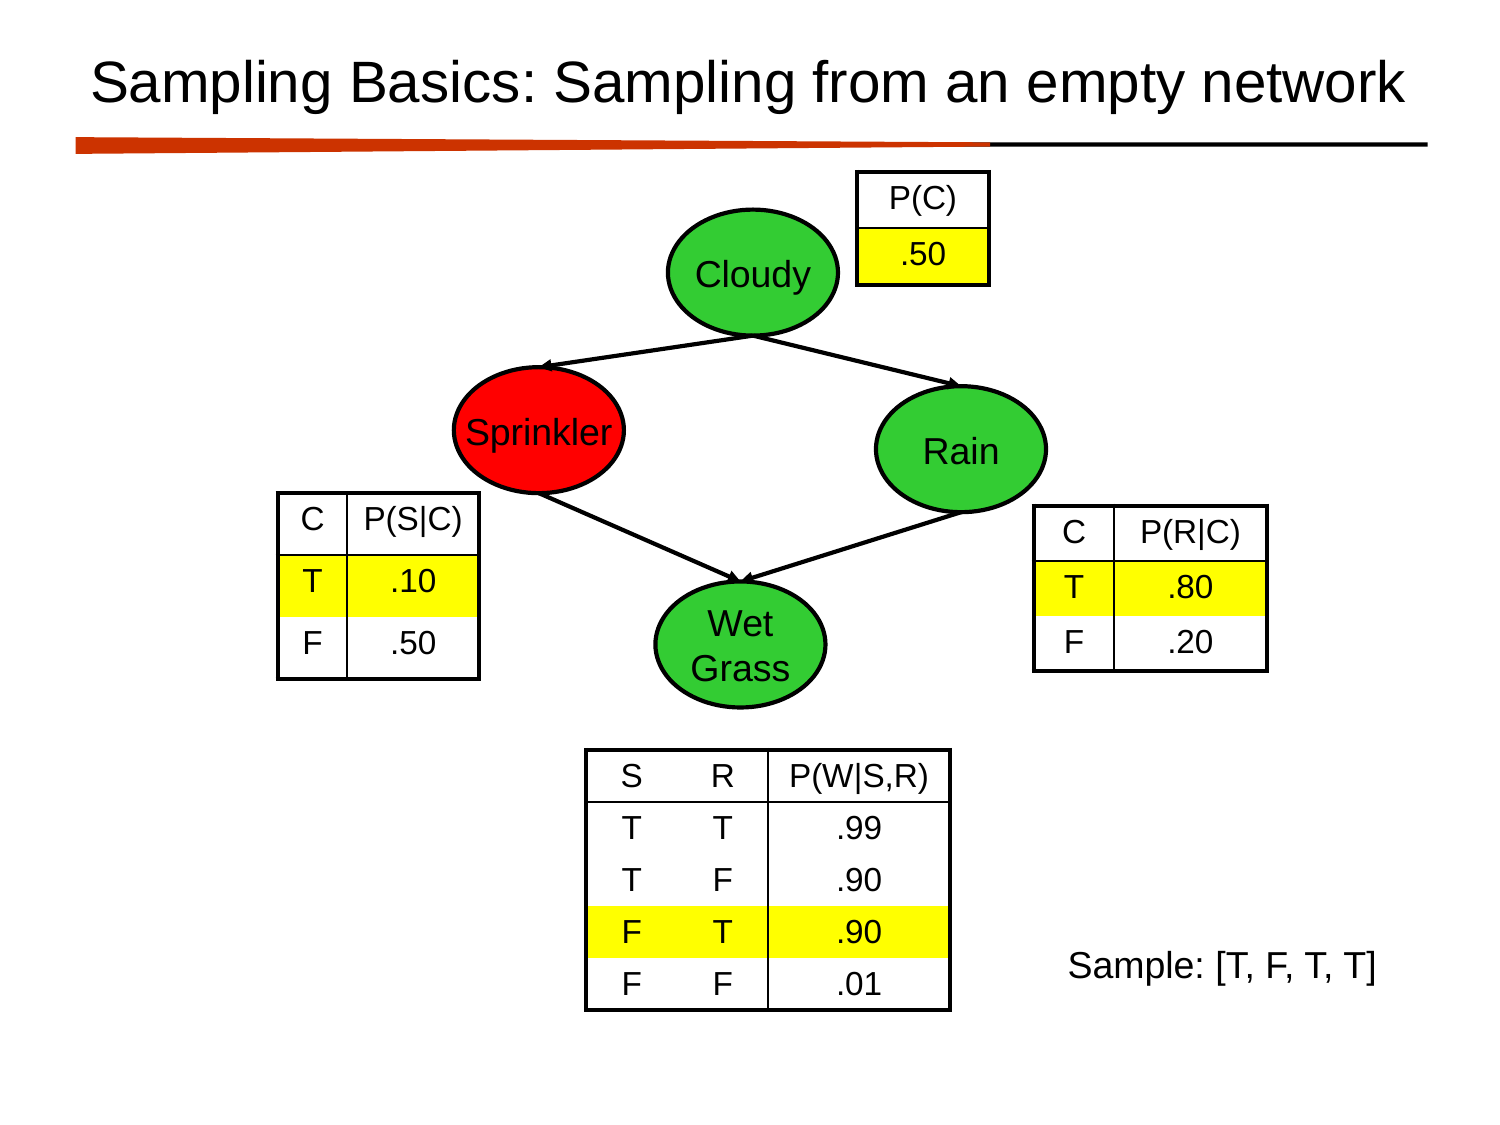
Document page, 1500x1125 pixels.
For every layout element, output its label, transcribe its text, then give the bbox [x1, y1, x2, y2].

table_cell F [677, 854, 767, 906]
table_cell T [677, 906, 767, 958]
table_cell .99 [769, 803, 948, 854]
table_cell .80 [1115, 562, 1265, 616]
table_cell F [280, 617, 346, 677]
table_cell F [677, 958, 767, 1008]
table_cell .90 [769, 906, 948, 958]
table_cell F [588, 958, 677, 1008]
table_header P(C) [859, 174, 987, 227]
text_box Wet Grass [655, 588, 826, 708]
table_header P(W|S,R) [769, 752, 948, 801]
table_header R [677, 752, 767, 801]
table_cell .50 [859, 229, 987, 283]
text_box Sprinkler [453, 367, 624, 494]
table_header P(S|C) [348, 495, 477, 554]
table_cell .50 [348, 617, 477, 677]
text_box Cloudy [667, 209, 838, 336]
title Sampling Basics: Sampling from an empty network [74, 24, 1426, 133]
table_cell .20 [1115, 616, 1265, 669]
text_box Sample: [T, F, T, T] [1053, 934, 1393, 994]
table_cell F [588, 906, 677, 958]
table_header S [588, 752, 677, 801]
table_header C [280, 495, 346, 554]
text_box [538, 337, 754, 366]
text_box Rain [875, 386, 1047, 513]
table_cell T [280, 556, 346, 617]
table_cell T [588, 854, 677, 906]
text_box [744, 513, 962, 580]
table_cell T [677, 803, 767, 854]
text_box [538, 494, 741, 580]
table_cell .10 [348, 556, 477, 617]
table_header C [1036, 508, 1113, 560]
table_cell .90 [769, 854, 948, 906]
table_cell T [588, 803, 677, 854]
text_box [752, 337, 962, 385]
table_cell .01 [769, 958, 948, 1008]
table_cell T [1036, 562, 1113, 616]
table_cell F [1036, 616, 1113, 669]
table_header P(R|C) [1115, 508, 1265, 560]
